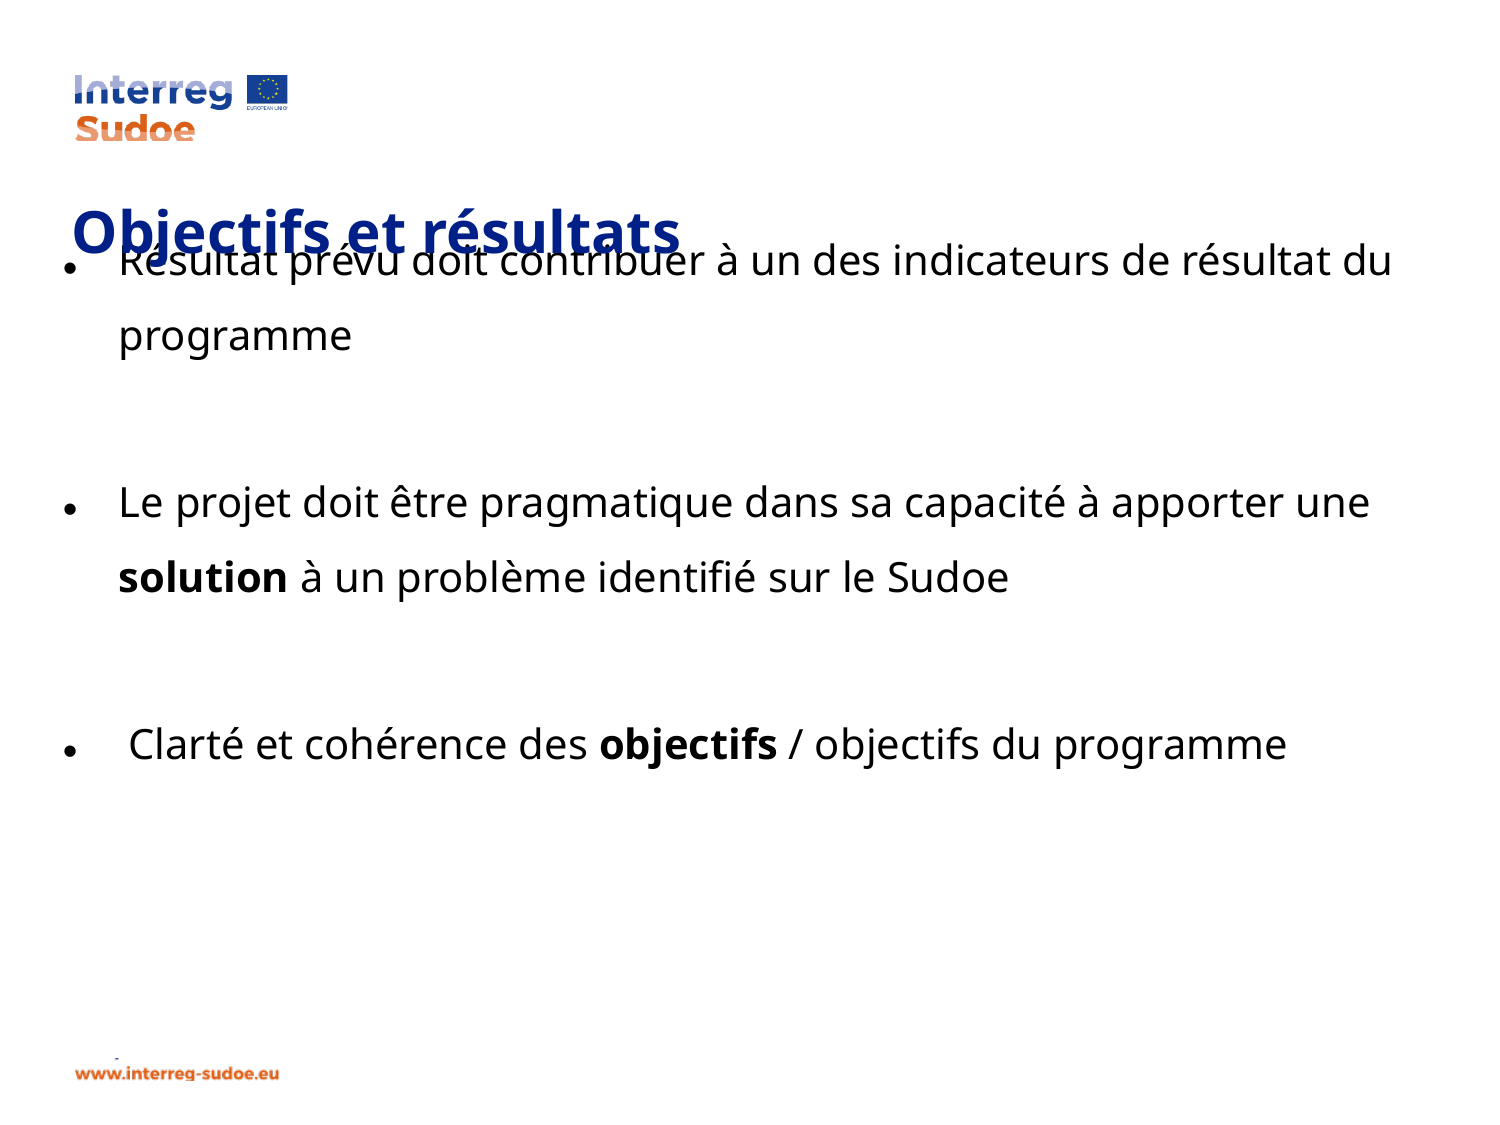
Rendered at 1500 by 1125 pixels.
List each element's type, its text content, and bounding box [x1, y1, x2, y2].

list Résultat prévu doit contribuer à un des indicateurs de résultat du programme Le projet doit être pragmatique dans sa capacité à apporter une solution à un problème identifié sur le Sudoe Clarté et cohérence des objectifs / objectifs du programme [56, 336, 1438, 1026]
title Objectifs et résultats [56, 187, 1437, 338]
